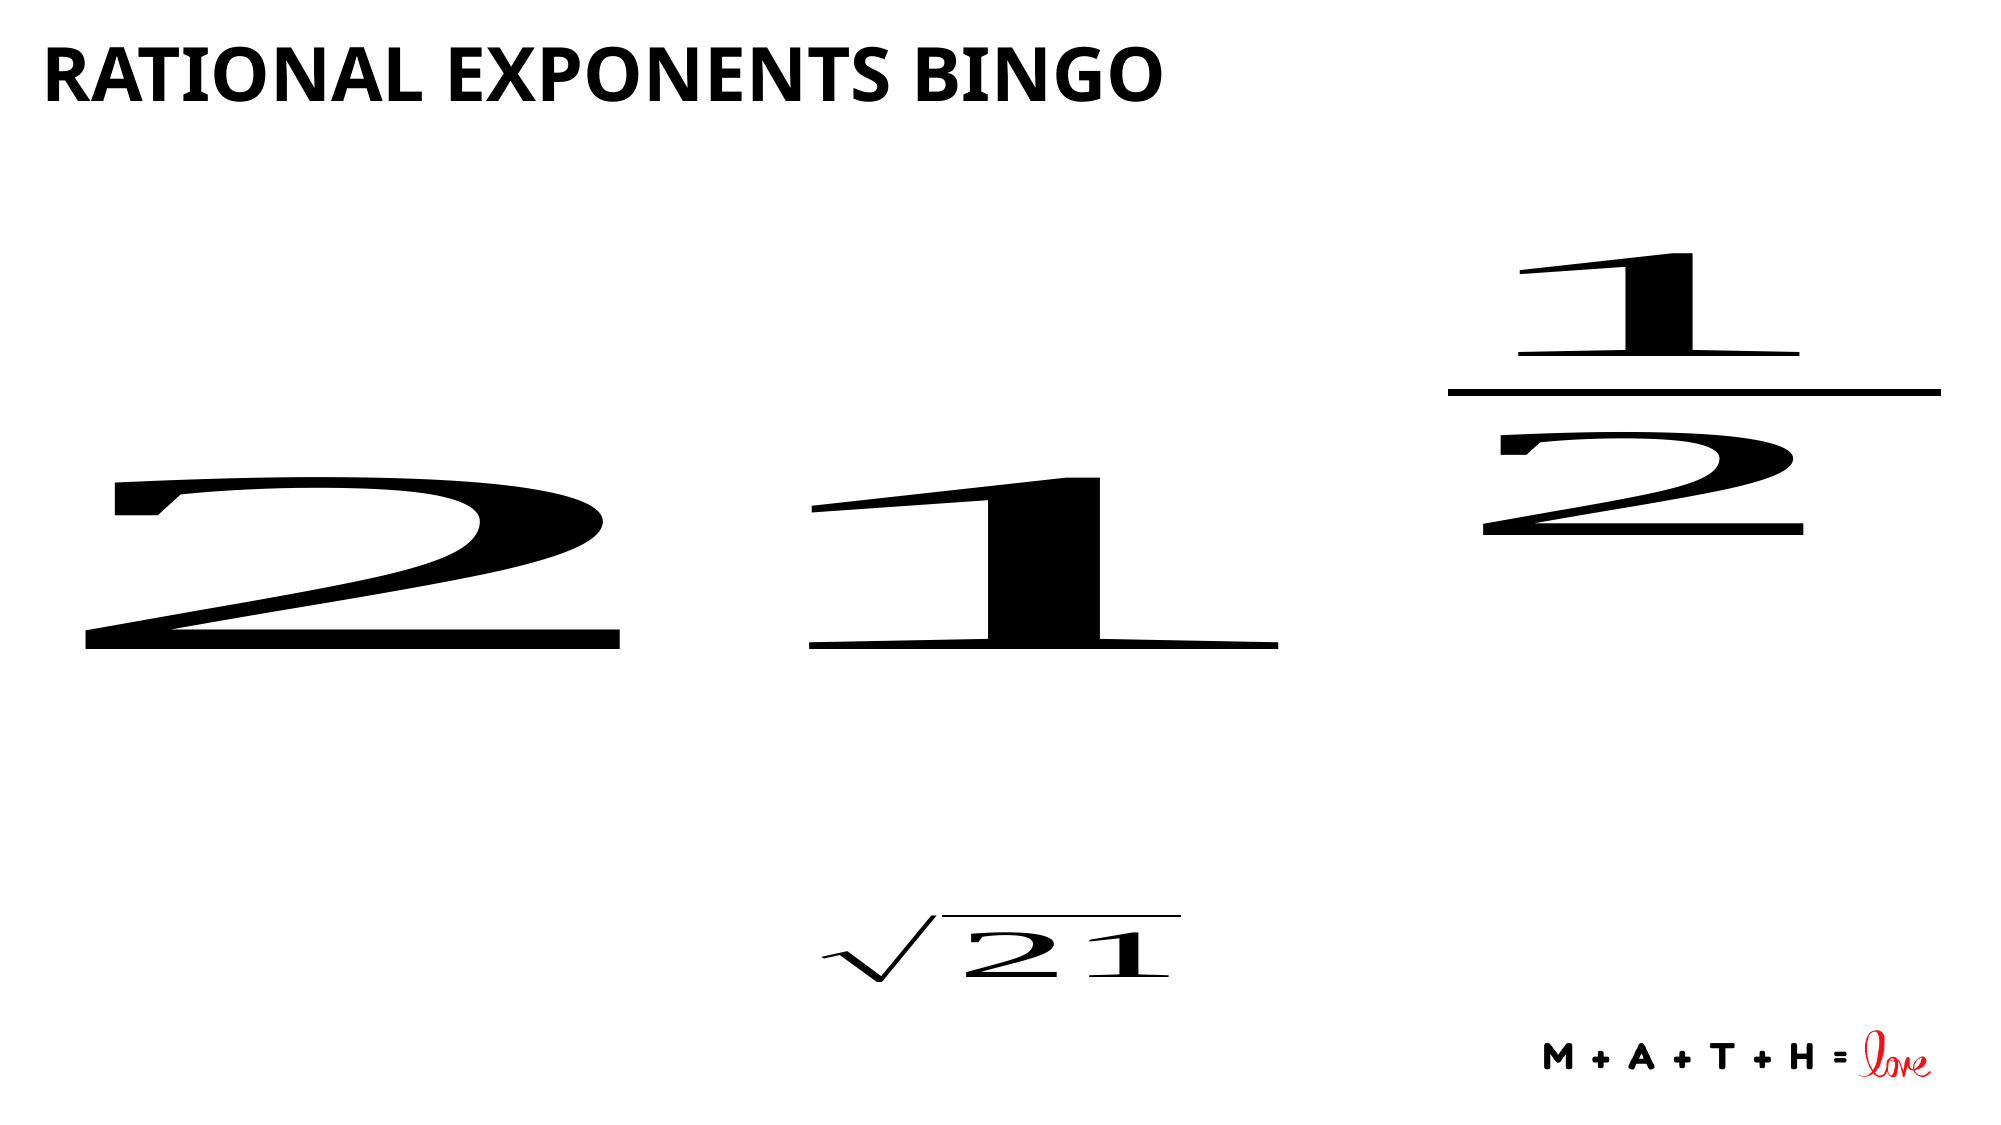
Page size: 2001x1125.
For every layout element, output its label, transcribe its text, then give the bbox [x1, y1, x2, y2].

text_box RATIONAL EXPONENTS BINGO [27, 18, 1323, 124]
picture [1528, 1026, 1941, 1082]
